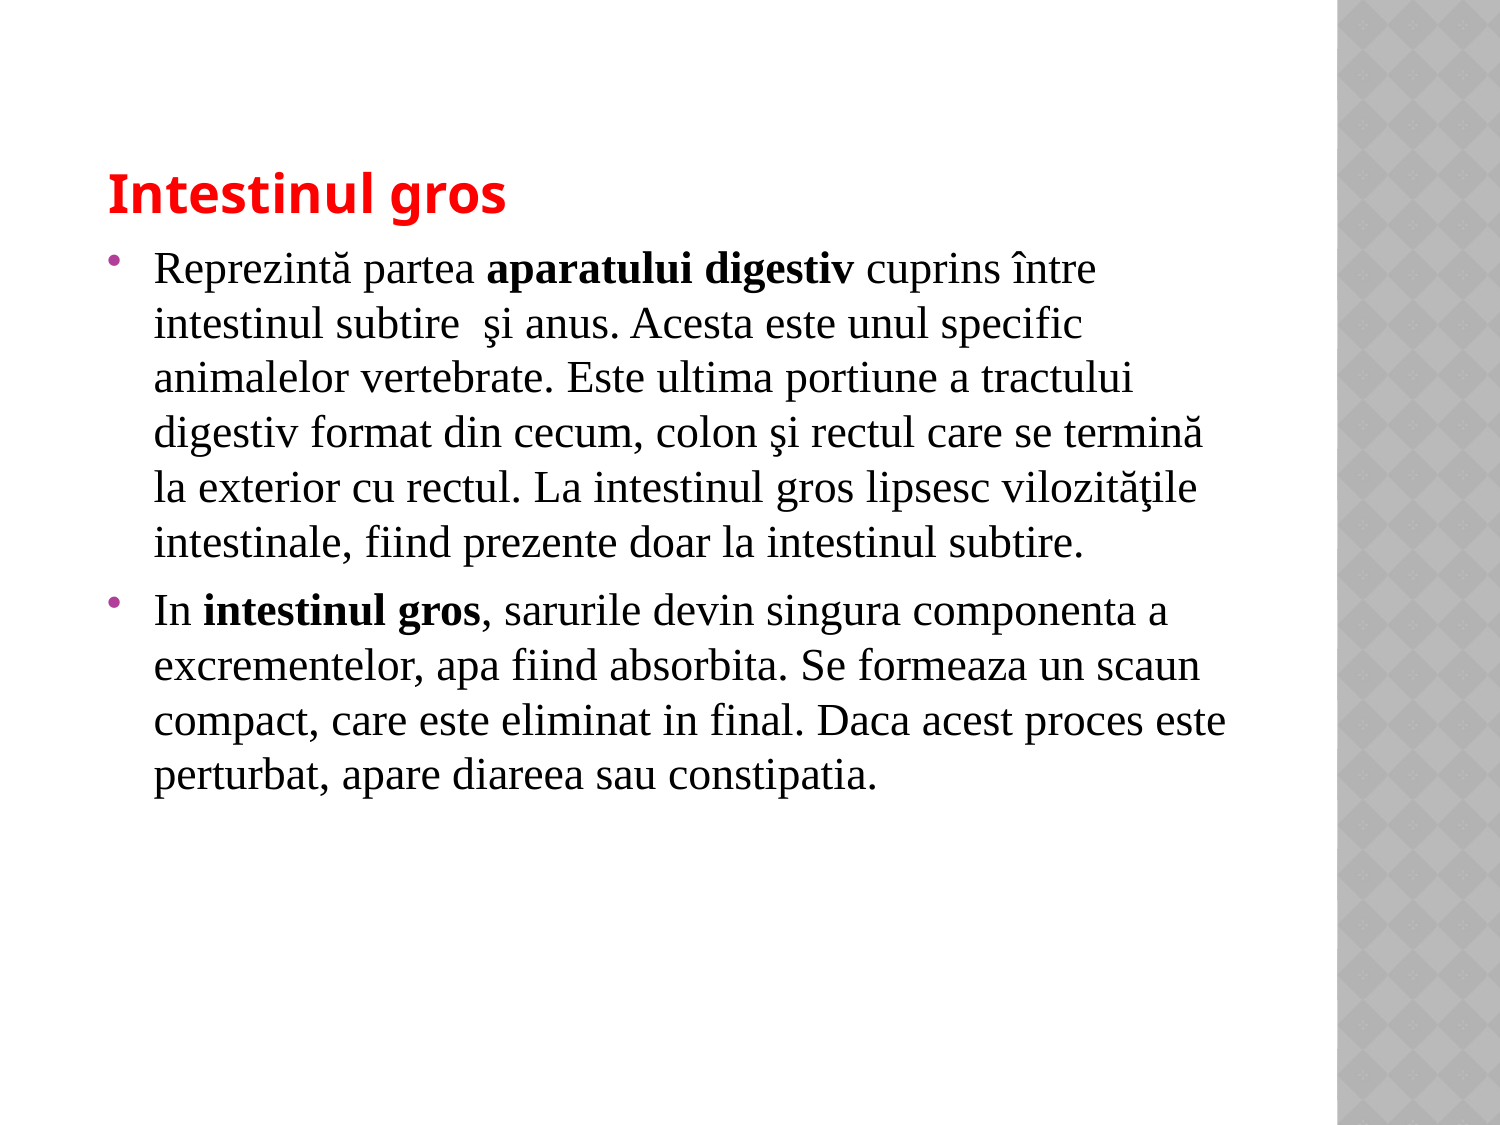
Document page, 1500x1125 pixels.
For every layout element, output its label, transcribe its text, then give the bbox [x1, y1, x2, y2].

list Intestinul gros Reprezintă partea aparatului digestiv cuprins între intestinul subtire şi anus. Acesta este unul specific animalelor vertebrate. Este ultima portiune a tractului digestiv format din cecum, colon şi rectul care se termină la exterior cu rectul. La intestinul gros lipsesc vilozităţile intestinale, fiind prezente doar la intestinul subtire. In intestinul gros, sarurile devin singura componenta a excrementelor, apa fiind absorbita. Se formeaza un scaun compact, care este eliminat in final. Daca acest proces este perturbat, apare diareea sau constipatia. [93, 152, 1263, 1059]
